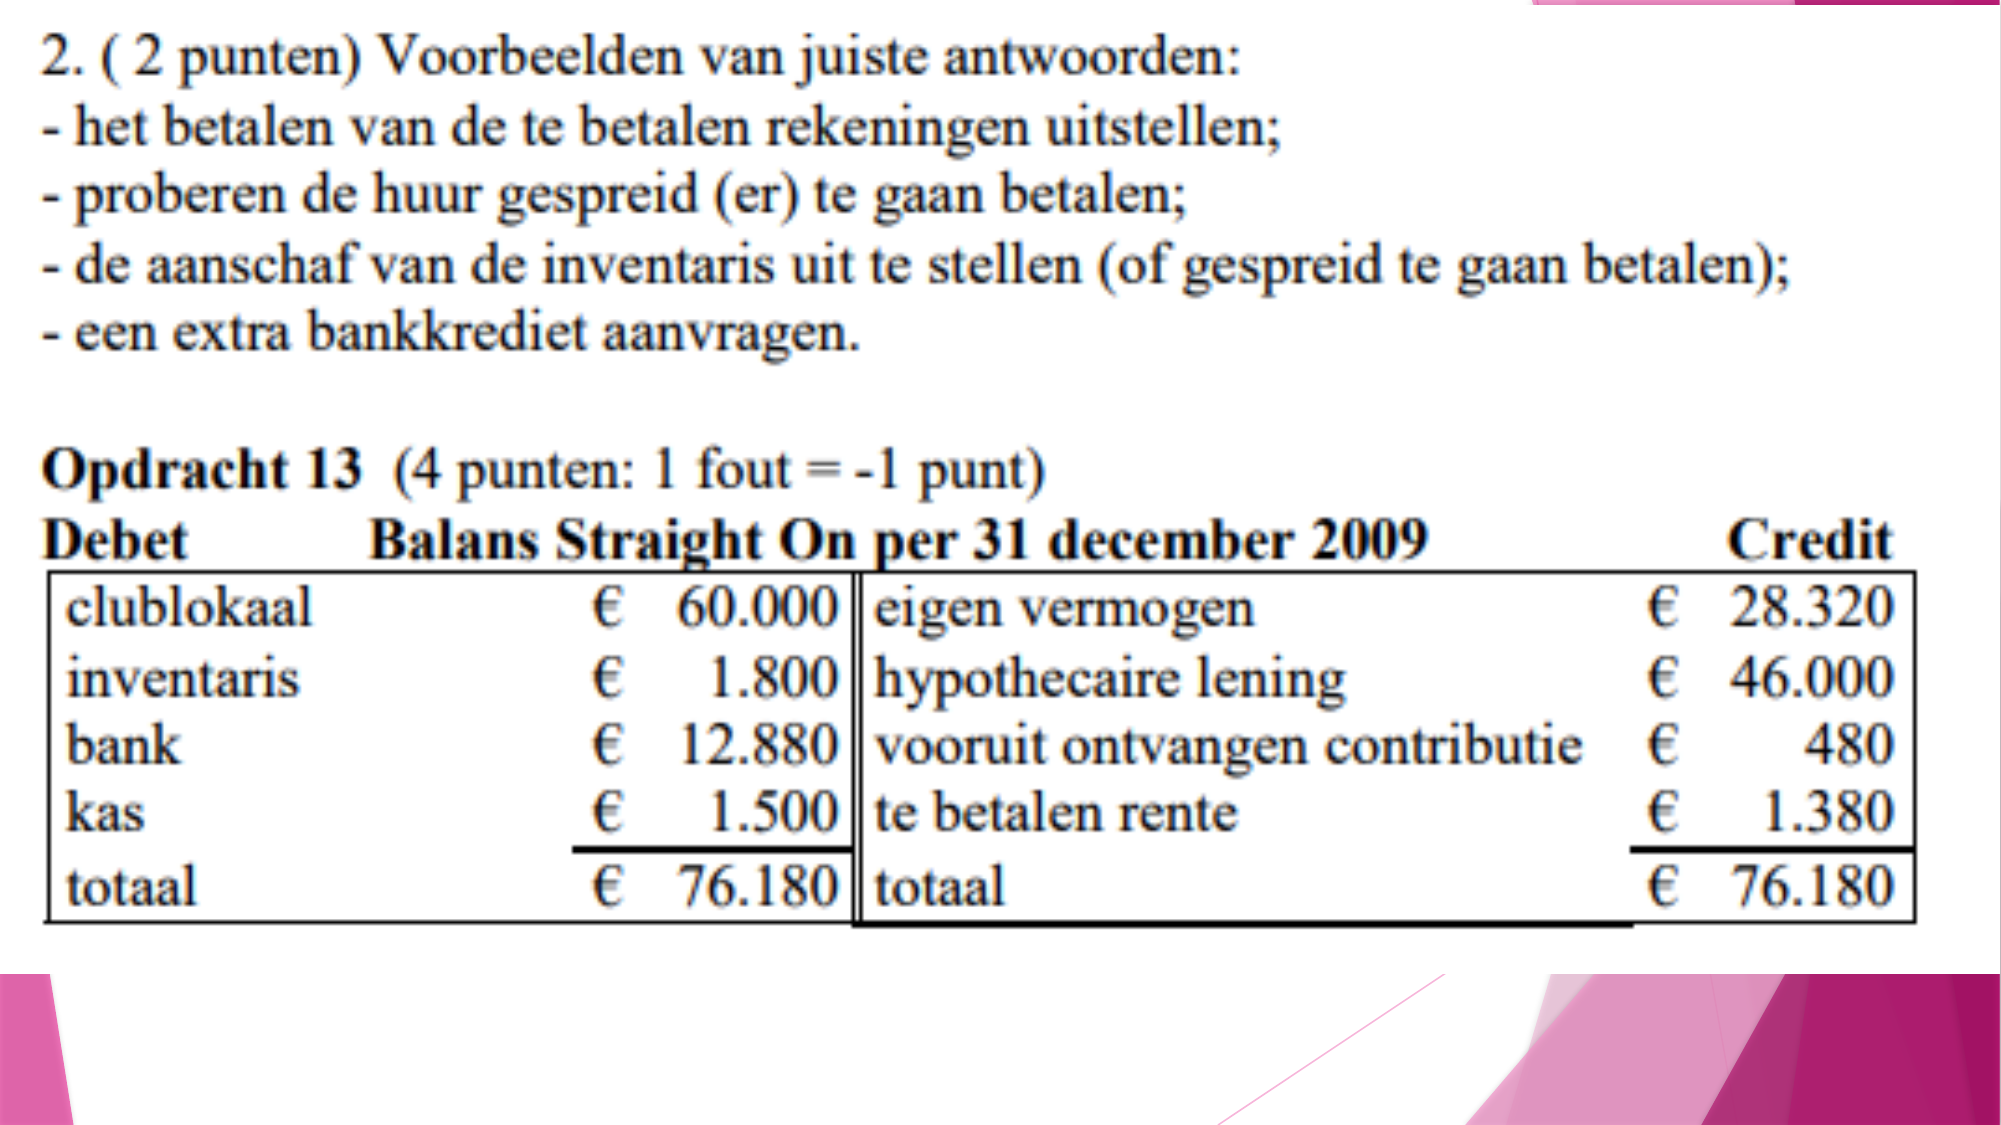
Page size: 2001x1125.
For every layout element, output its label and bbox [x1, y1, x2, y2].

picture [0, 4, 2000, 1015]
